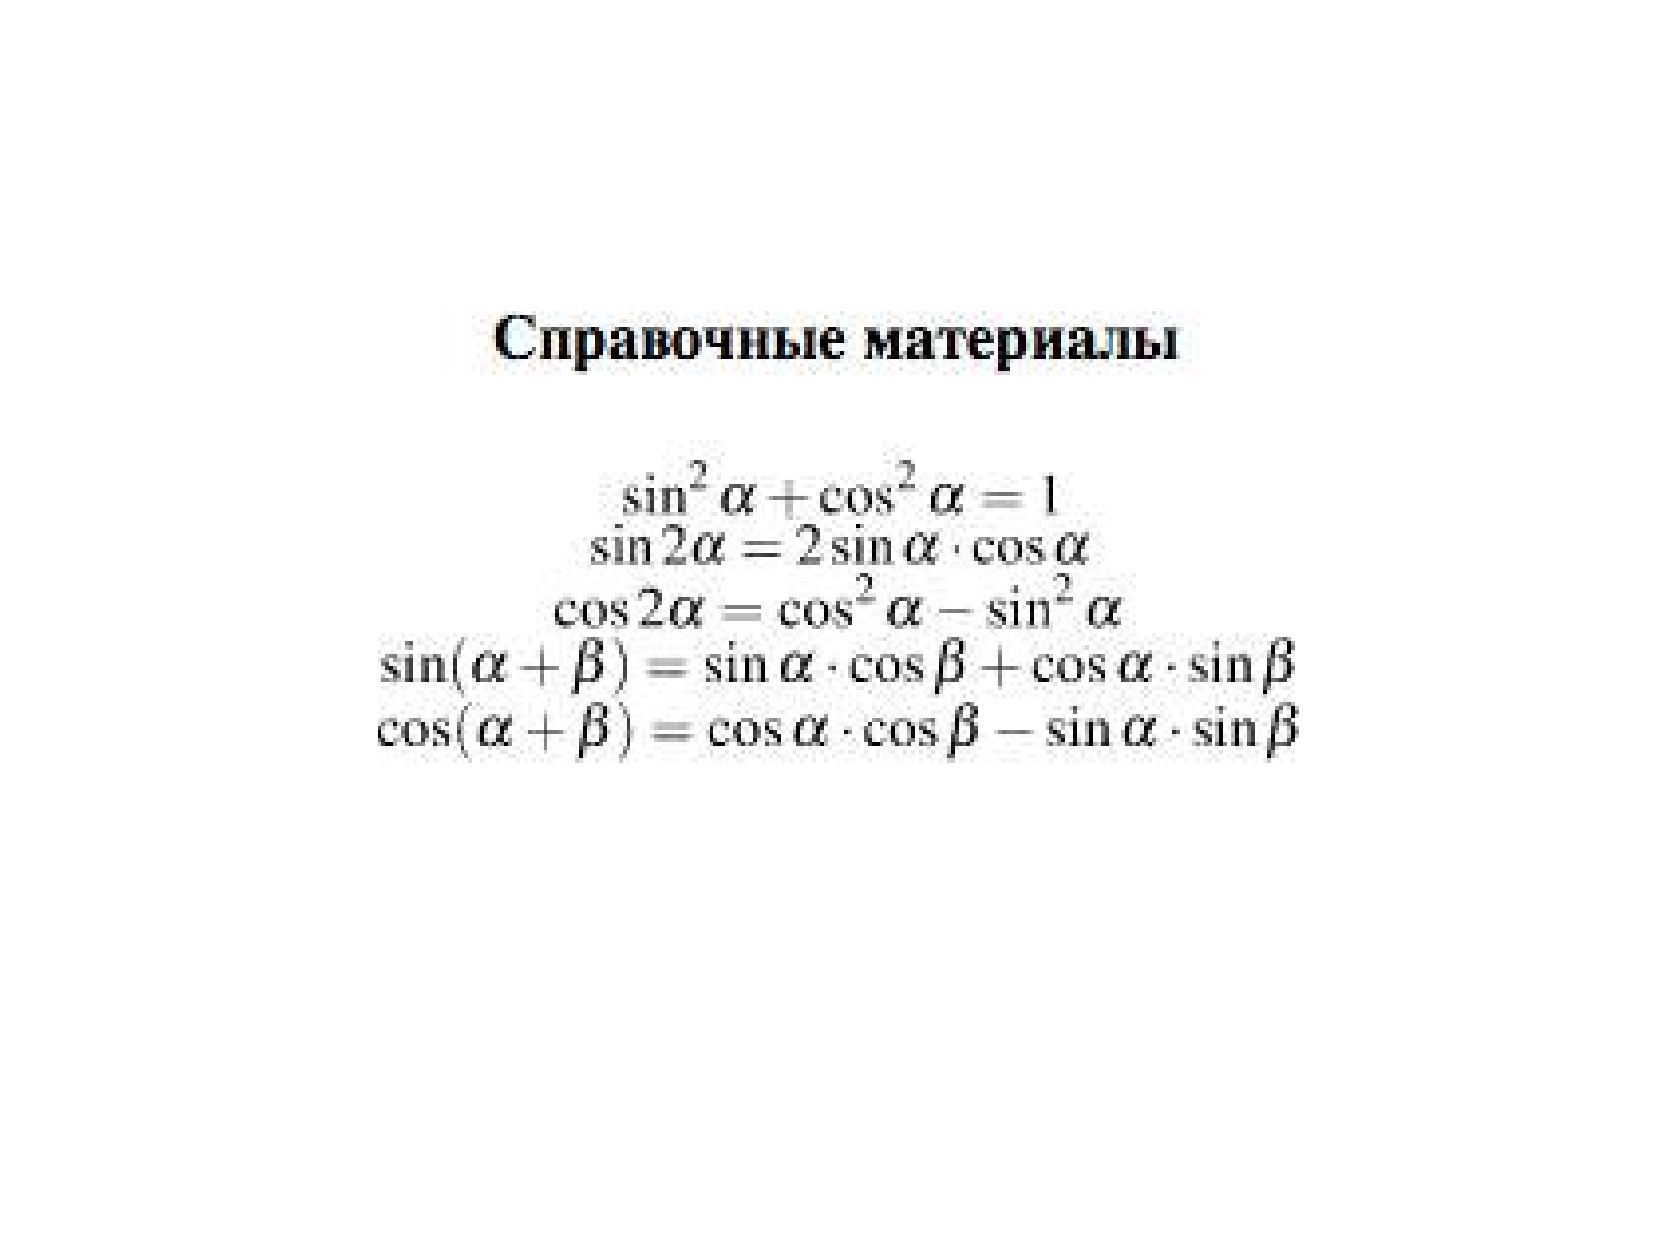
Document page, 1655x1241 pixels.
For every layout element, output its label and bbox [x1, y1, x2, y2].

picture [377, 311, 1300, 764]
